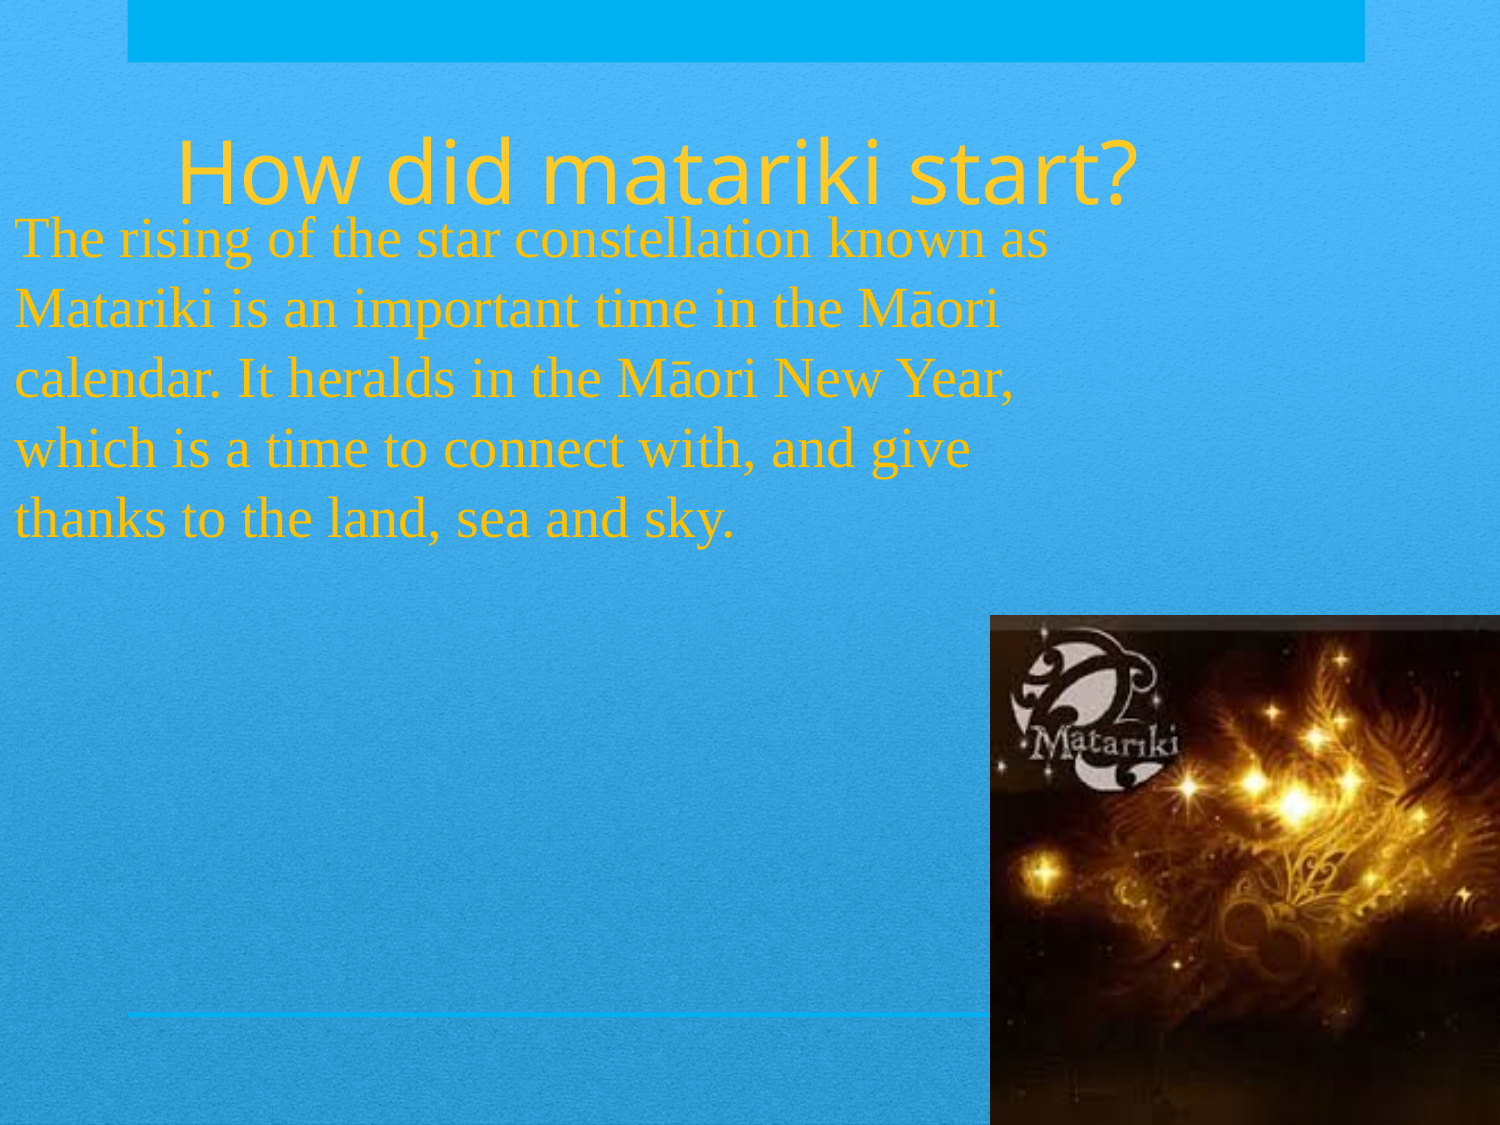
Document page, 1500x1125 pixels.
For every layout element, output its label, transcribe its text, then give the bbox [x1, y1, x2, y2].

title How did matariki start? [159, 42, 1228, 231]
text_box The rising of the star constellation known as Matariki is an important time in the Māori calendar. It heralds in the Māori New Year, which is a time to connect with, and give thanks to the land, sea and sky. [0, 192, 1087, 557]
picture [989, 614, 1500, 1125]
